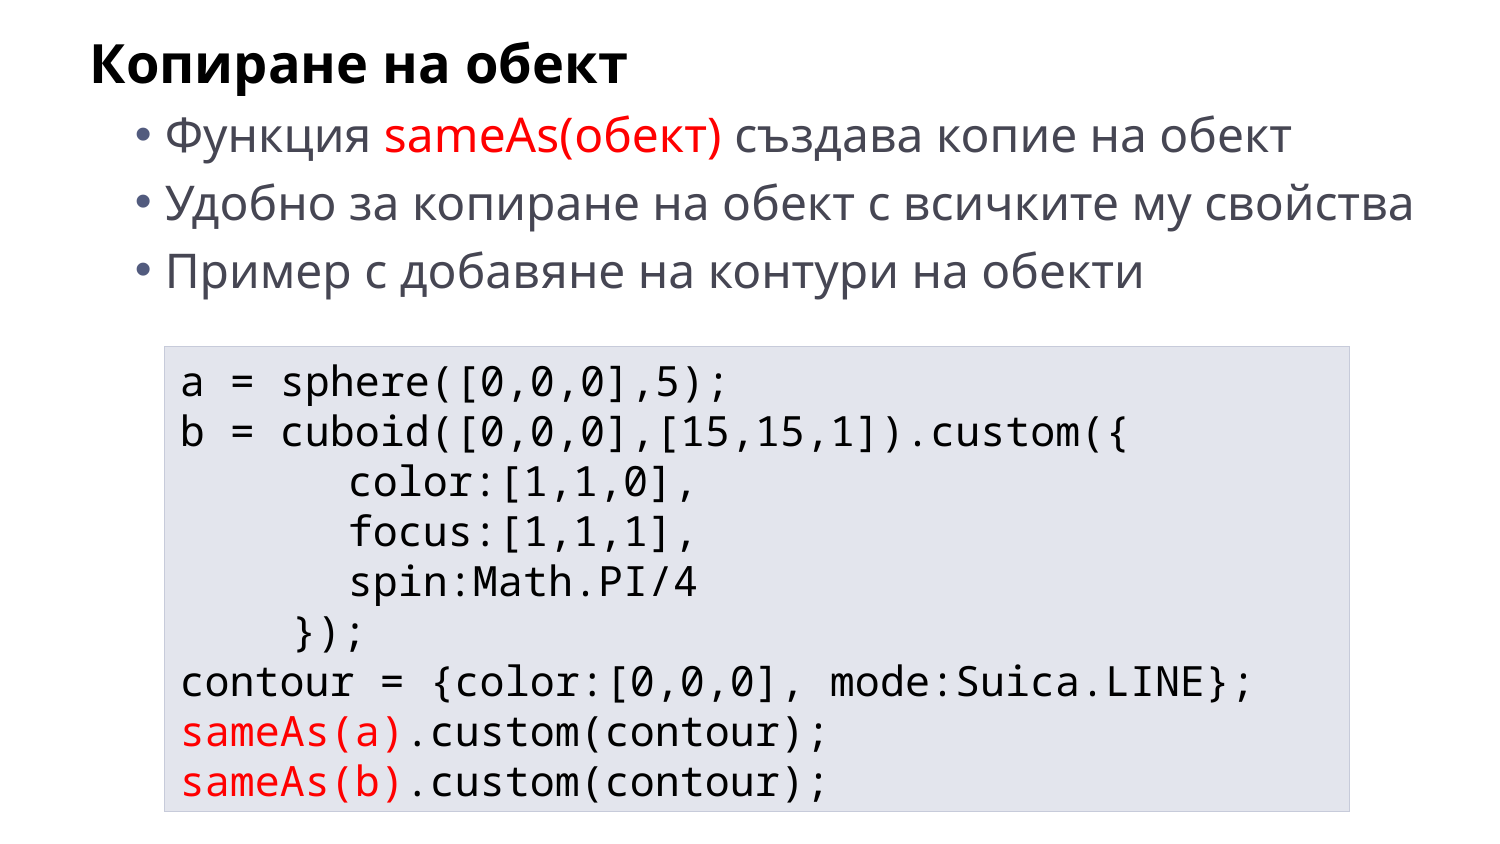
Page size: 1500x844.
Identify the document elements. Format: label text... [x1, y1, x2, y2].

text_box a = sphere([0,0,0],5); b = cuboid([0,0,0],[15,15,1]).custom({ color:[1,1,0], focus:[1,1,1], spin:Math.PI/4 }); contour = {color:[0,0,0], mode:Suica.LINE}; sameAs(a).custom(contour); sameAs(b).custom(contour); [164, 346, 1350, 812]
list Копиране на обект Функция sameAs(обект) създава копие на обект Удобно за копиране на обект с всичките му свойства Пример с добавяне на контури на обекти [75, 21, 1475, 835]
